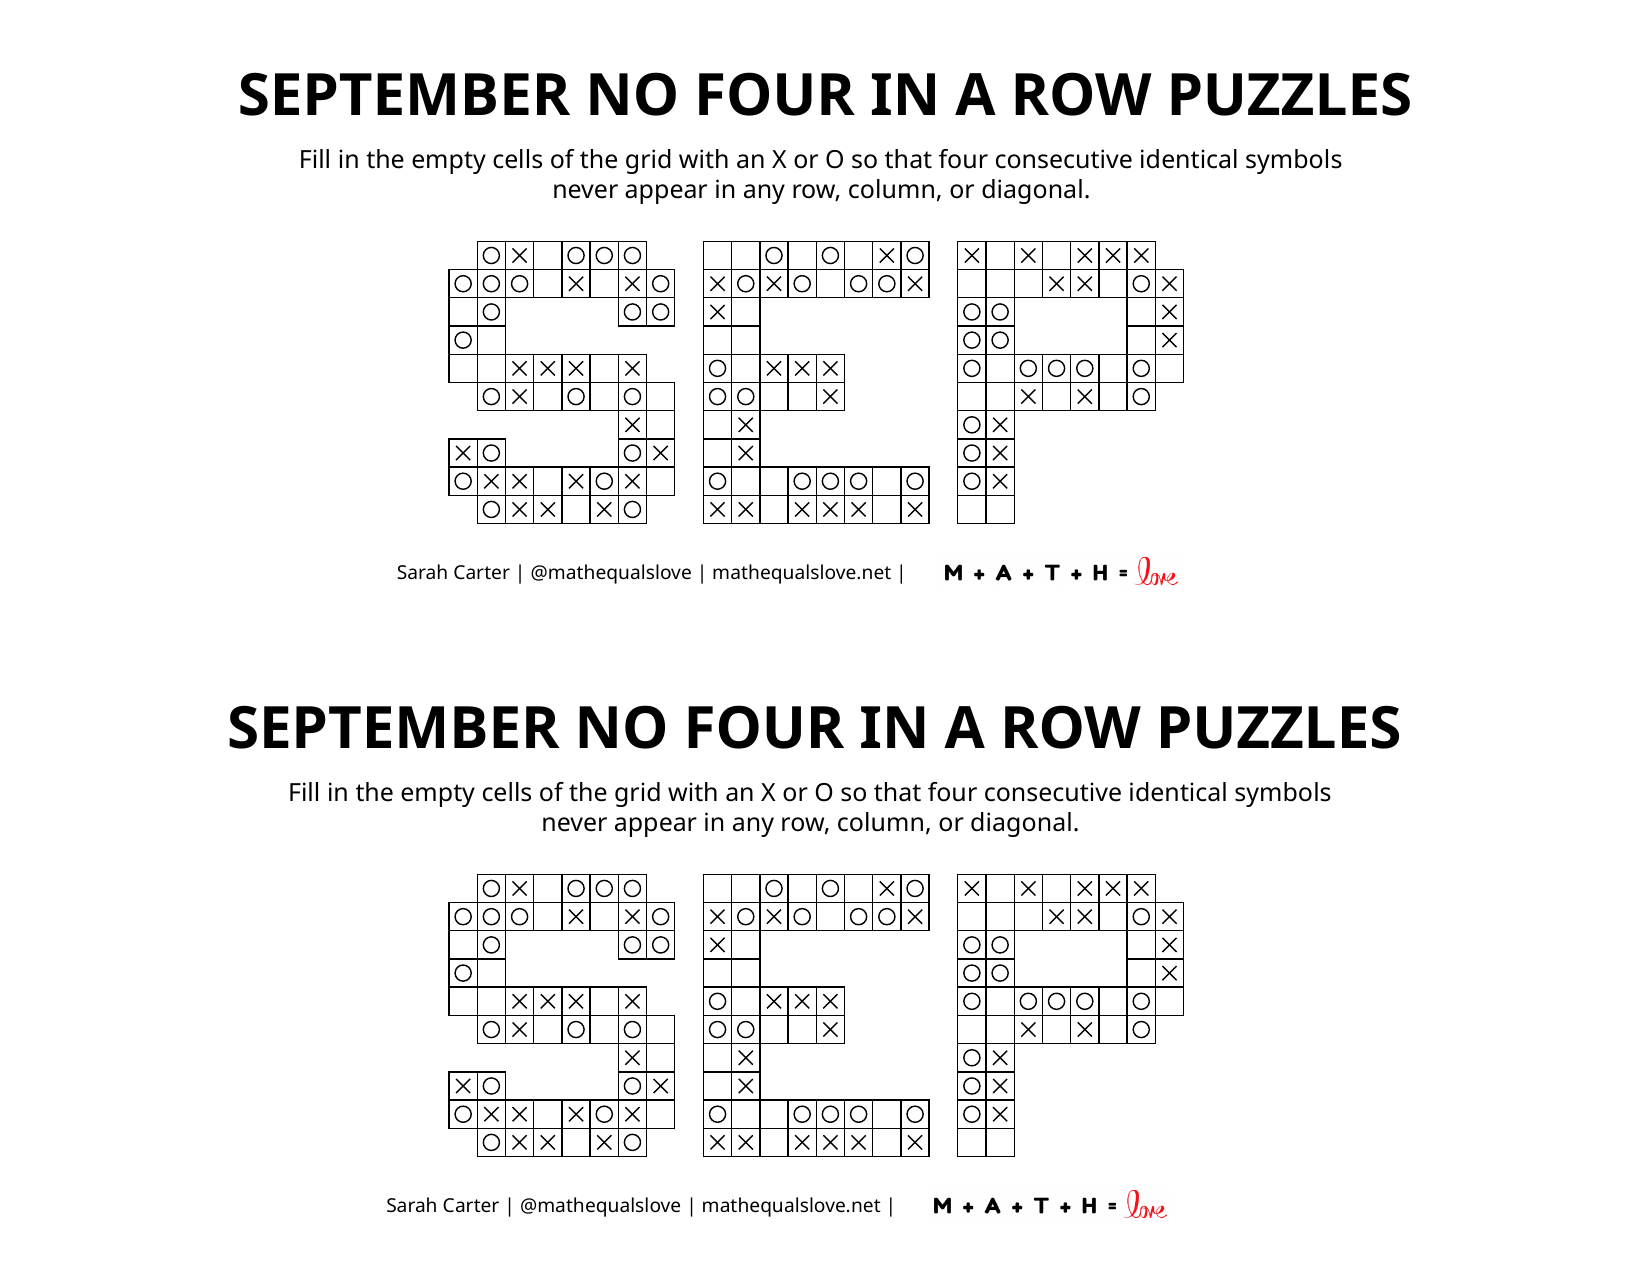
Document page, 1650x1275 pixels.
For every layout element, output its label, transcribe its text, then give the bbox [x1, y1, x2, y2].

text_box [561, 1128, 590, 1157]
text_box [505, 495, 533, 524]
text_box [1098, 987, 1127, 1015]
text_box [788, 987, 816, 1015]
text_box [985, 325, 1015, 354]
text_box [765, 247, 783, 264]
text_box [1127, 297, 1155, 325]
text_box [759, 902, 788, 931]
text_box [957, 410, 985, 438]
text_box [703, 467, 731, 495]
text_box [956, 239, 1186, 525]
text_box [483, 1134, 500, 1151]
text_box [567, 880, 585, 897]
text_box [985, 987, 1014, 1015]
text_box [963, 360, 980, 377]
text_box [907, 880, 924, 897]
text_box [850, 275, 867, 292]
text_box [618, 297, 646, 326]
text_box [957, 297, 985, 325]
text_box [822, 473, 839, 490]
text_box [477, 930, 506, 958]
text_box [957, 930, 985, 958]
text_box Fill in the empty cells of the grid with an X or O so that four consecutive identical symbols never appear in any row, column, or diagonal. [0, 135, 1650, 211]
text_box [533, 382, 561, 411]
text_box [483, 936, 500, 953]
text_box [957, 325, 985, 354]
text_box [731, 269, 759, 297]
text_box [477, 874, 505, 902]
text_box [533, 269, 561, 298]
text_box [957, 958, 985, 987]
text_box [816, 1128, 844, 1157]
text_box [652, 908, 669, 925]
text_box [561, 902, 590, 931]
text_box [477, 297, 506, 325]
text_box [844, 241, 872, 269]
text_box [731, 1100, 759, 1128]
text_box [505, 354, 533, 382]
text_box [652, 303, 669, 321]
text_box [505, 241, 533, 269]
text_box [759, 241, 788, 269]
text_box [618, 241, 647, 269]
text_box [992, 332, 1009, 349]
text_box [618, 269, 646, 297]
text_box [816, 467, 844, 495]
text_box [709, 360, 726, 377]
text_box [703, 354, 731, 382]
text_box [1042, 874, 1070, 902]
text_box [731, 297, 760, 325]
text_box [624, 880, 641, 897]
text_box [1042, 354, 1070, 382]
text_box [1014, 1015, 1042, 1044]
text_box [985, 297, 1015, 325]
text_box [483, 908, 500, 925]
text_box [957, 874, 985, 902]
text_box [618, 1043, 646, 1071]
text_box [963, 332, 980, 349]
text_box [646, 467, 675, 496]
text_box [646, 297, 675, 326]
text_box Sarah Carter | @mathequalslove | mathequalslove.net | [371, 1186, 1206, 1225]
text_box [900, 1128, 930, 1157]
text_box [561, 354, 590, 382]
text_box [624, 444, 641, 462]
text_box [477, 958, 506, 987]
text_box [765, 880, 783, 897]
text_box [561, 1100, 590, 1128]
text_box [992, 965, 1009, 982]
text_box [505, 874, 533, 902]
text_box [957, 467, 985, 495]
text_box [963, 416, 980, 433]
text_box [505, 1128, 533, 1157]
text_box SEPTEMBER NO FOUR IN A ROW PUZZLES [66, 683, 1563, 768]
text_box [963, 1077, 980, 1095]
text_box [850, 908, 867, 925]
text_box [590, 495, 618, 524]
text_box [703, 241, 731, 269]
text_box [590, 902, 618, 931]
text_box [759, 874, 788, 902]
text_box [816, 495, 844, 524]
text_box [963, 965, 980, 982]
text_box [759, 354, 788, 382]
text_box [1070, 902, 1098, 931]
text_box [900, 1100, 930, 1128]
text_box [477, 325, 506, 354]
text_box [483, 1021, 500, 1038]
text_box [1127, 354, 1155, 382]
text_box [872, 1100, 900, 1128]
text_box [561, 1015, 590, 1044]
text_box [844, 495, 872, 524]
text_box [1042, 1015, 1070, 1044]
text_box [646, 438, 675, 467]
text_box [822, 880, 839, 897]
text_box [590, 382, 618, 411]
text_box [483, 275, 500, 292]
text_box [448, 1071, 477, 1100]
text_box [1127, 1015, 1156, 1044]
text_box [759, 467, 788, 495]
text_box [533, 495, 561, 524]
text_box [618, 438, 646, 467]
text_box [618, 410, 646, 438]
text_box [448, 438, 477, 467]
text_box [850, 1106, 867, 1123]
text_box [788, 354, 816, 382]
text_box [731, 1015, 759, 1043]
text_box [737, 1021, 754, 1038]
text_box [477, 241, 505, 269]
text_box [900, 269, 930, 298]
text_box [618, 495, 647, 524]
text_box [788, 382, 816, 411]
text_box [822, 247, 839, 264]
text_box [483, 444, 500, 462]
text_box [731, 874, 759, 902]
text_box [1014, 874, 1042, 902]
text_box [703, 1071, 731, 1100]
text_box [1048, 993, 1065, 1010]
text_box [1098, 354, 1127, 382]
text_box [624, 247, 641, 264]
text_box [1076, 360, 1093, 377]
text_box [900, 874, 930, 902]
text_box [816, 269, 844, 298]
text_box [618, 1015, 646, 1043]
text_box [788, 1100, 816, 1128]
text_box [1127, 874, 1156, 902]
text_box [483, 247, 500, 264]
text_box [1042, 241, 1070, 269]
text_box [844, 1100, 872, 1128]
text_box [963, 444, 980, 462]
text_box [985, 495, 1015, 524]
text_box [709, 1021, 726, 1038]
text_box [872, 1128, 900, 1157]
text_box [483, 880, 500, 897]
text_box [709, 473, 726, 490]
text_box [957, 382, 985, 410]
text_box [956, 872, 1186, 1158]
text_box [1098, 241, 1127, 269]
text_box [483, 388, 500, 405]
text_box [900, 902, 930, 931]
text_box [759, 1128, 788, 1157]
text_box [1098, 269, 1127, 298]
text_box [447, 872, 677, 1158]
text_box [731, 1043, 760, 1071]
text_box [985, 382, 1014, 410]
text_box [1098, 1015, 1127, 1044]
text_box [759, 495, 788, 524]
text_box [1098, 902, 1127, 931]
text_box [533, 902, 561, 931]
text_box [703, 874, 731, 902]
text_box [844, 874, 872, 902]
text_box [624, 1134, 641, 1151]
text_box [703, 410, 731, 438]
text_box [731, 930, 760, 958]
text_box [731, 958, 760, 987]
text_box [1070, 987, 1098, 1015]
text_box [533, 1015, 561, 1044]
text_box [448, 325, 477, 354]
text_box [646, 410, 675, 438]
text_box [618, 987, 647, 1015]
text_box [1155, 987, 1184, 1016]
text_box [731, 1128, 759, 1157]
text_box [455, 275, 472, 292]
text_box [1155, 902, 1184, 930]
text_box [596, 473, 613, 490]
text_box [985, 1100, 1015, 1128]
text_box [703, 958, 731, 987]
text_box [567, 247, 585, 264]
text_box [1042, 987, 1070, 1015]
text_box [1020, 360, 1037, 377]
text_box [646, 1015, 675, 1043]
text_box [816, 354, 845, 382]
text_box [759, 1015, 788, 1044]
text_box [448, 297, 477, 325]
text_box [477, 495, 505, 524]
text_box [872, 467, 900, 495]
text_box [703, 325, 731, 354]
text_box [590, 269, 618, 298]
text_box [590, 1128, 618, 1157]
text_box [788, 1015, 816, 1044]
text_box [1076, 993, 1093, 1010]
text_box [1098, 382, 1127, 411]
text_box [957, 1100, 985, 1128]
text_box [844, 467, 872, 495]
text_box [1048, 360, 1065, 377]
text_box [731, 354, 759, 382]
text_box [590, 874, 618, 902]
text_box [533, 241, 561, 269]
text_box [448, 467, 477, 496]
text_box [985, 354, 1014, 382]
text_box [794, 275, 811, 292]
text_box [618, 874, 647, 902]
text_box [477, 382, 505, 411]
text_box [878, 908, 895, 925]
text_box [1014, 902, 1042, 931]
text_box [590, 987, 618, 1015]
text_box [985, 1015, 1014, 1043]
text_box [816, 902, 844, 931]
text_box [561, 874, 590, 902]
text_box [737, 388, 754, 405]
text_box [985, 410, 1015, 438]
text_box [731, 241, 759, 269]
text_box [590, 354, 618, 382]
text_box [703, 1100, 731, 1128]
text_box [448, 354, 477, 383]
text_box [483, 1077, 500, 1095]
text_box [477, 987, 505, 1015]
text_box [844, 269, 872, 298]
text_box [957, 1043, 985, 1071]
text_box [1155, 930, 1184, 958]
text_box [567, 1021, 585, 1038]
text_box [477, 1015, 505, 1044]
text_box [957, 1128, 985, 1157]
text_box [759, 1100, 788, 1128]
text_box [907, 247, 924, 264]
text_box [618, 1071, 646, 1100]
text_box [759, 382, 788, 411]
text_box [701, 872, 931, 1158]
text_box [618, 1128, 647, 1157]
text_box [561, 269, 590, 298]
text_box [788, 1128, 816, 1157]
text_box [709, 1106, 726, 1123]
text_box [1127, 325, 1155, 354]
text_box [448, 1100, 477, 1129]
text_box [985, 930, 1015, 958]
text_box [703, 297, 731, 325]
text_box [1133, 993, 1150, 1010]
text_box [957, 495, 985, 524]
text_box [448, 269, 477, 297]
text_box [1098, 874, 1127, 902]
text_box [788, 874, 816, 902]
text_box [1014, 241, 1042, 269]
text_box [624, 501, 641, 518]
text_box [788, 467, 816, 495]
text_box [1133, 360, 1150, 377]
text_box [844, 902, 872, 931]
text_box [561, 241, 590, 269]
text_box [618, 354, 647, 382]
text_box [1155, 269, 1184, 297]
text_box [985, 438, 1015, 467]
text_box [618, 930, 646, 959]
text_box [963, 1106, 980, 1123]
text_box [561, 987, 590, 1015]
text_box [618, 1100, 646, 1128]
text_box [1070, 354, 1098, 382]
text_box [447, 239, 677, 525]
text_box [985, 467, 1015, 495]
text_box [957, 987, 985, 1015]
text_box [731, 1071, 760, 1100]
text_box [992, 303, 1009, 321]
text_box [455, 965, 472, 982]
text_box [709, 993, 726, 1010]
text_box [1155, 354, 1184, 383]
text_box [1042, 902, 1070, 931]
text_box [505, 987, 533, 1015]
text_box [872, 495, 900, 524]
text_box [703, 902, 731, 930]
text_box [618, 467, 646, 495]
text_box [957, 1015, 985, 1043]
text_box [455, 473, 472, 490]
text_box [1127, 269, 1155, 297]
text_box [703, 438, 731, 467]
text_box [590, 1100, 618, 1128]
text_box [957, 902, 985, 930]
text_box [872, 269, 900, 298]
text_box [1070, 382, 1098, 411]
text_box [477, 902, 505, 930]
text_box [985, 241, 1014, 269]
text_box [844, 1128, 872, 1157]
text_box [511, 275, 528, 292]
text_box [561, 382, 590, 411]
text_box [477, 1100, 505, 1128]
text_box [731, 382, 759, 410]
text_box [455, 1106, 472, 1123]
text_box [477, 438, 506, 467]
text_box [872, 241, 900, 269]
text_box [907, 473, 924, 490]
text_box [872, 874, 900, 902]
text_box [822, 1106, 839, 1123]
text_box [505, 269, 533, 298]
text_box [624, 388, 641, 405]
text_box [477, 269, 505, 297]
text_box [703, 1128, 731, 1157]
text_box [596, 247, 613, 264]
text_box [1127, 902, 1155, 930]
text_box [1070, 241, 1098, 269]
text_box [596, 880, 613, 897]
text_box [872, 902, 900, 931]
text_box [477, 467, 505, 495]
picture [924, 1187, 1173, 1222]
text_box [963, 1049, 980, 1066]
text_box [731, 325, 760, 354]
text_box [1070, 874, 1098, 902]
text_box [957, 354, 985, 382]
text_box [646, 1043, 675, 1071]
text_box [1155, 325, 1184, 354]
text_box [788, 241, 816, 269]
text_box [448, 958, 477, 987]
text_box [957, 269, 985, 297]
text_box [900, 241, 930, 269]
text_box [957, 1071, 985, 1100]
text_box [618, 382, 646, 410]
text_box [505, 1100, 533, 1128]
text_box [985, 874, 1014, 902]
text_box [505, 902, 533, 931]
text_box [794, 473, 811, 490]
text_box [533, 987, 561, 1015]
text_box [992, 936, 1009, 953]
text_box [703, 930, 731, 958]
text_box [701, 239, 931, 525]
text_box [505, 382, 533, 411]
text_box [533, 354, 561, 382]
text_box [737, 908, 754, 925]
text_box [816, 874, 844, 902]
text_box [1155, 958, 1184, 987]
text_box [448, 902, 477, 930]
text_box [878, 275, 895, 292]
text_box [646, 1071, 675, 1100]
picture [935, 554, 1184, 589]
text_box [1127, 382, 1156, 411]
text_box [590, 241, 618, 269]
text_box [646, 1100, 675, 1129]
text_box [985, 1071, 1015, 1100]
text_box [624, 1021, 641, 1038]
text_box [646, 902, 675, 930]
text_box [505, 1015, 533, 1044]
text_box [1133, 908, 1150, 925]
text_box [448, 930, 477, 958]
text_box [737, 275, 754, 292]
text_box [1127, 241, 1156, 269]
text_box [455, 332, 472, 349]
text_box [618, 902, 646, 930]
text_box [1133, 275, 1150, 292]
text_box [703, 495, 731, 524]
text_box [985, 958, 1015, 987]
text_box [646, 382, 675, 410]
text_box [590, 467, 618, 495]
text_box [963, 473, 980, 490]
text_box [1155, 297, 1184, 325]
text_box [794, 908, 811, 925]
text_box [759, 987, 788, 1015]
text_box [731, 438, 760, 467]
text_box SEPTEMBER NO FOUR IN A ROW PUZZLES [76, 50, 1574, 135]
text_box [816, 382, 845, 411]
text_box [483, 303, 500, 321]
text_box [533, 874, 561, 902]
text_box [963, 303, 980, 321]
text_box [703, 987, 731, 1015]
text_box [900, 495, 930, 524]
text_box [652, 275, 669, 292]
text_box [703, 269, 731, 297]
text_box [816, 1100, 844, 1128]
text_box [788, 269, 816, 298]
text_box [709, 388, 726, 405]
text_box [590, 1015, 618, 1044]
text_box [788, 902, 816, 931]
text_box [794, 1106, 811, 1123]
text_box [703, 382, 731, 410]
text_box [477, 354, 505, 382]
text_box [646, 269, 675, 297]
text_box [985, 1128, 1015, 1157]
text_box [624, 936, 641, 953]
text_box [533, 1128, 561, 1157]
text_box [963, 993, 980, 1010]
text_box [985, 902, 1014, 930]
text_box [1042, 269, 1070, 298]
text_box [1014, 269, 1042, 298]
text_box [985, 1043, 1015, 1071]
text_box [703, 1015, 731, 1043]
text_box [561, 467, 590, 495]
text_box [731, 987, 759, 1015]
text_box [731, 495, 759, 524]
text_box [1014, 987, 1042, 1015]
text_box [1127, 987, 1155, 1015]
text_box [759, 269, 788, 298]
text_box [1127, 930, 1155, 958]
text_box [1133, 388, 1150, 405]
text_box [850, 473, 867, 490]
text_box [561, 495, 590, 524]
text_box [1133, 1021, 1150, 1038]
text_box [703, 1043, 731, 1071]
text_box [455, 908, 472, 925]
text_box [596, 1106, 613, 1123]
text_box [1014, 382, 1042, 411]
text_box [624, 1077, 641, 1095]
text_box Sarah Carter | @mathequalslove | mathequalslove.net | [382, 553, 1217, 592]
text_box [533, 1100, 561, 1128]
text_box [900, 467, 930, 495]
text_box [624, 303, 641, 321]
text_box [963, 936, 980, 953]
text_box [957, 438, 985, 467]
text_box [1042, 382, 1070, 411]
text_box [511, 908, 528, 925]
text_box [1070, 269, 1098, 298]
text_box [1070, 1015, 1098, 1044]
text_box [816, 987, 845, 1015]
text_box [985, 269, 1014, 297]
text_box [731, 902, 759, 930]
text_box [652, 936, 669, 953]
text_box [477, 1128, 505, 1157]
text_box [731, 467, 759, 495]
text_box Fill in the empty cells of the grid with an X or O so that four consecutive identical symbols never appear in any row, column, or diagonal. [0, 768, 1640, 844]
text_box [731, 410, 760, 438]
text_box [957, 241, 985, 269]
text_box [505, 467, 533, 495]
text_box [907, 1106, 924, 1123]
text_box [788, 495, 816, 524]
text_box [1020, 993, 1037, 1010]
text_box [533, 467, 561, 495]
text_box [477, 1071, 506, 1100]
text_box [816, 241, 844, 269]
text_box [816, 1015, 845, 1044]
text_box [567, 388, 585, 405]
text_box [1127, 958, 1155, 987]
text_box [483, 501, 500, 518]
text_box [646, 930, 675, 959]
text_box [448, 987, 477, 1016]
text_box [1014, 354, 1042, 382]
